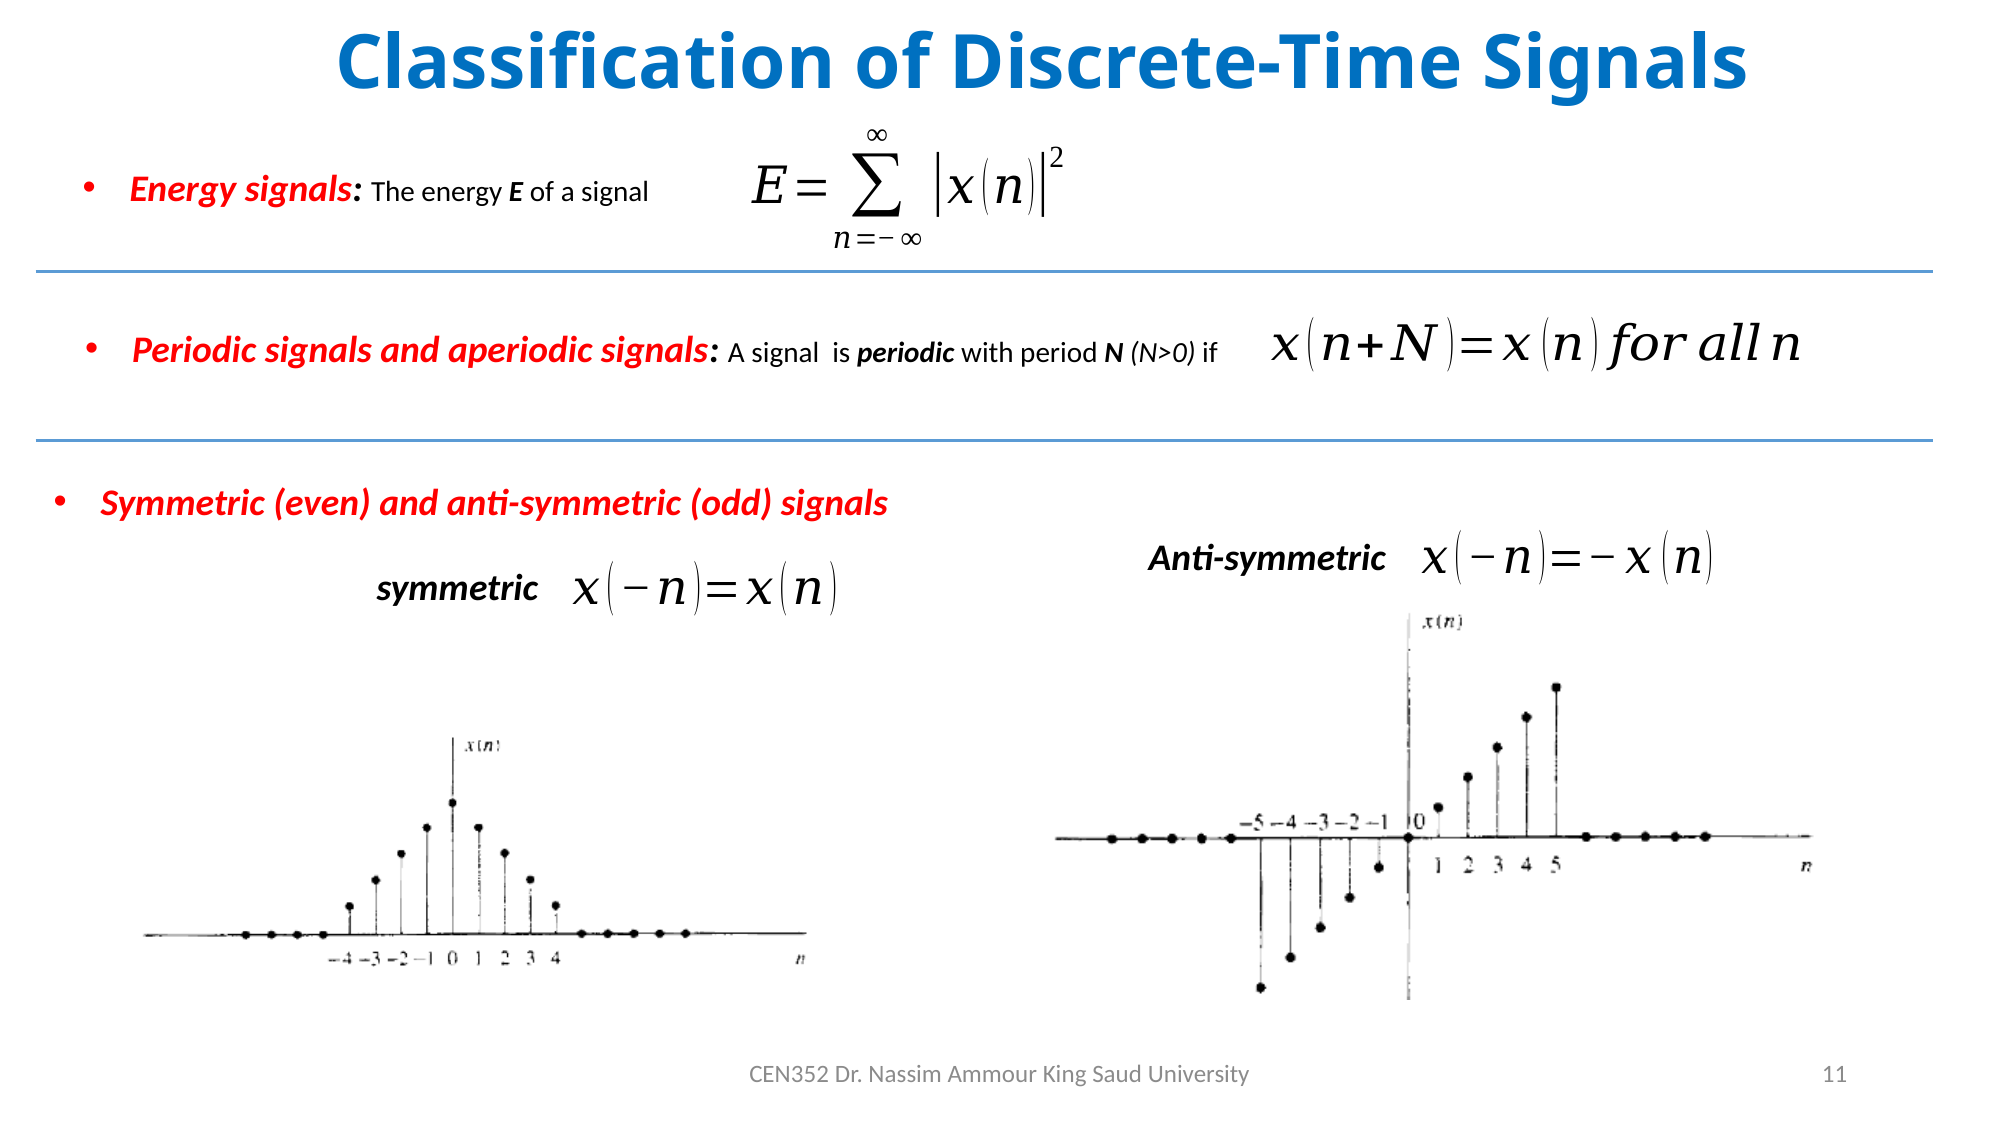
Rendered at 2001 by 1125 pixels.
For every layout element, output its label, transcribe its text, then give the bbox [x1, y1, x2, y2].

slide_number 11 [1412, 1042, 1863, 1103]
picture [999, 604, 1839, 1000]
text_box Classification of Discrete-Time Signals [320, 0, 1765, 111]
text_box symmetric [361, 555, 554, 616]
footer CEN352 Dr. Nassim Ammour King Saud University [662, 1042, 1338, 1103]
text_box Anti-symmetric [1133, 525, 1402, 586]
picture [123, 724, 820, 978]
text_box Symmetric (even) and anti-symmetric (odd) signals [38, 467, 904, 530]
